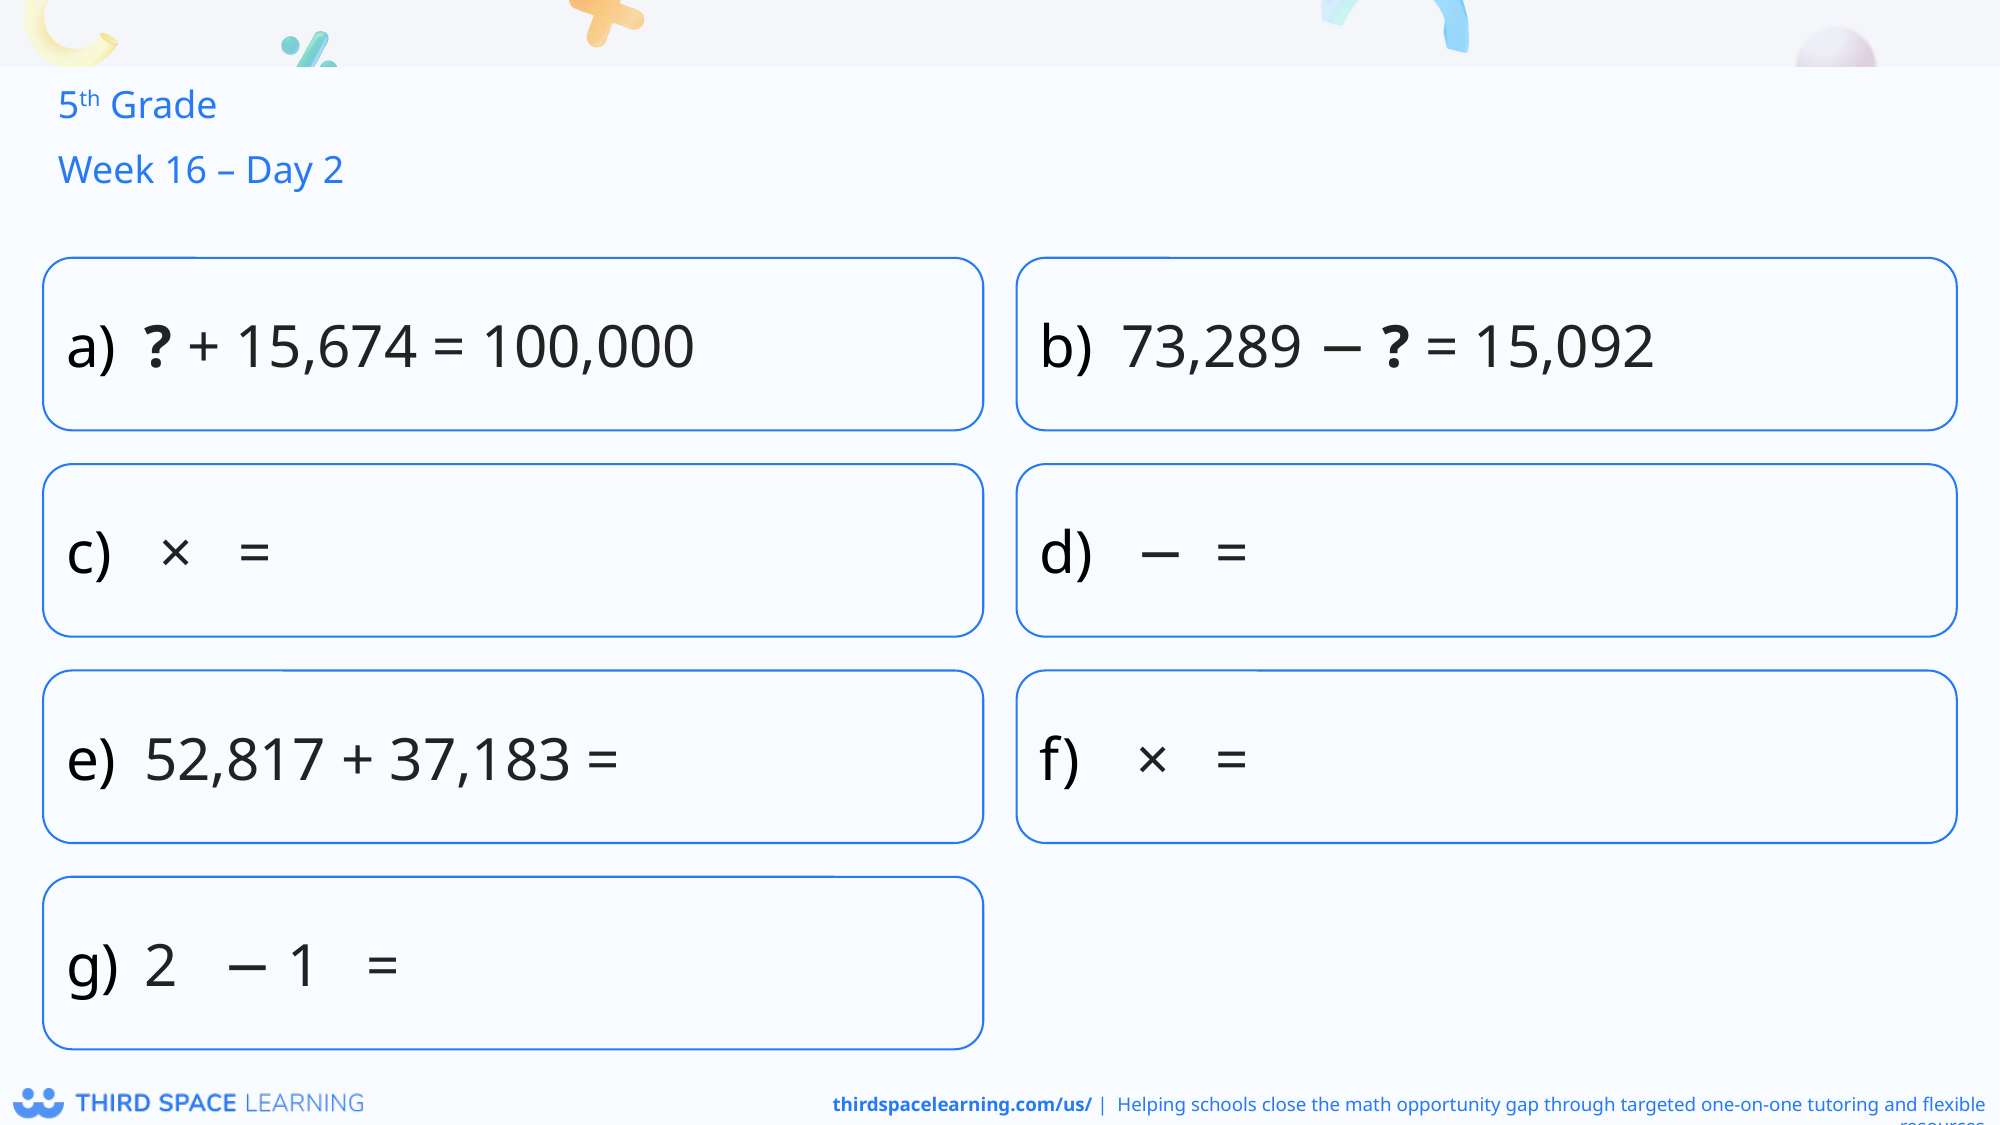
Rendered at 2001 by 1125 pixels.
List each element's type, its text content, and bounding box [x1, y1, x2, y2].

picture [0, 0, 2000, 67]
list 52,817 + 37,183 = [129, 684, 962, 829]
picture [13, 1088, 365, 1119]
text_box 5th Grade Week 16 – Day 2 [43, 73, 509, 212]
list 73,289 − ? = 15,092 [1106, 272, 1939, 416]
list ? + 15,674 = 100,000 [129, 272, 962, 416]
